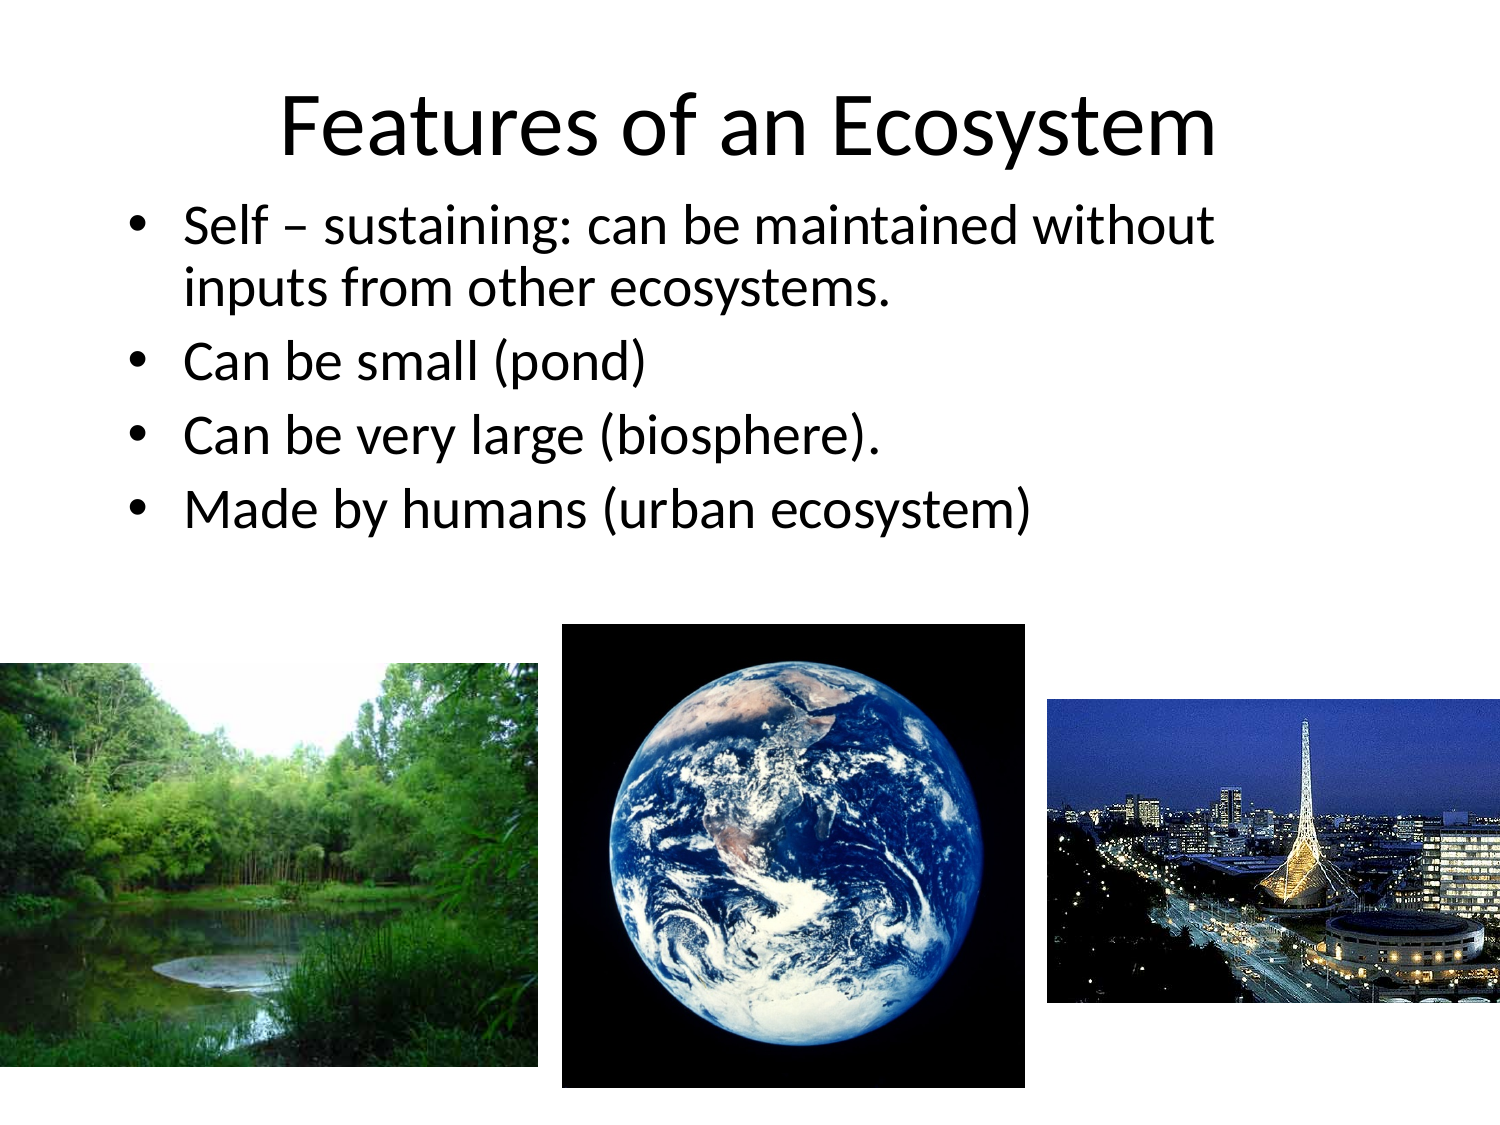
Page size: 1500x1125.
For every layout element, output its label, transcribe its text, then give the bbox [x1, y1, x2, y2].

picture [0, 663, 538, 1068]
list Self – sustaining: can be maintained without inputs from other ecosystems. Can be small (pond) Can be very large (biosphere). Made by humans (urban ecosystem) [112, 187, 1388, 550]
title Features of an Ecosystem [112, 24, 1388, 187]
picture [562, 624, 1025, 1088]
picture [1046, 699, 1500, 1004]
